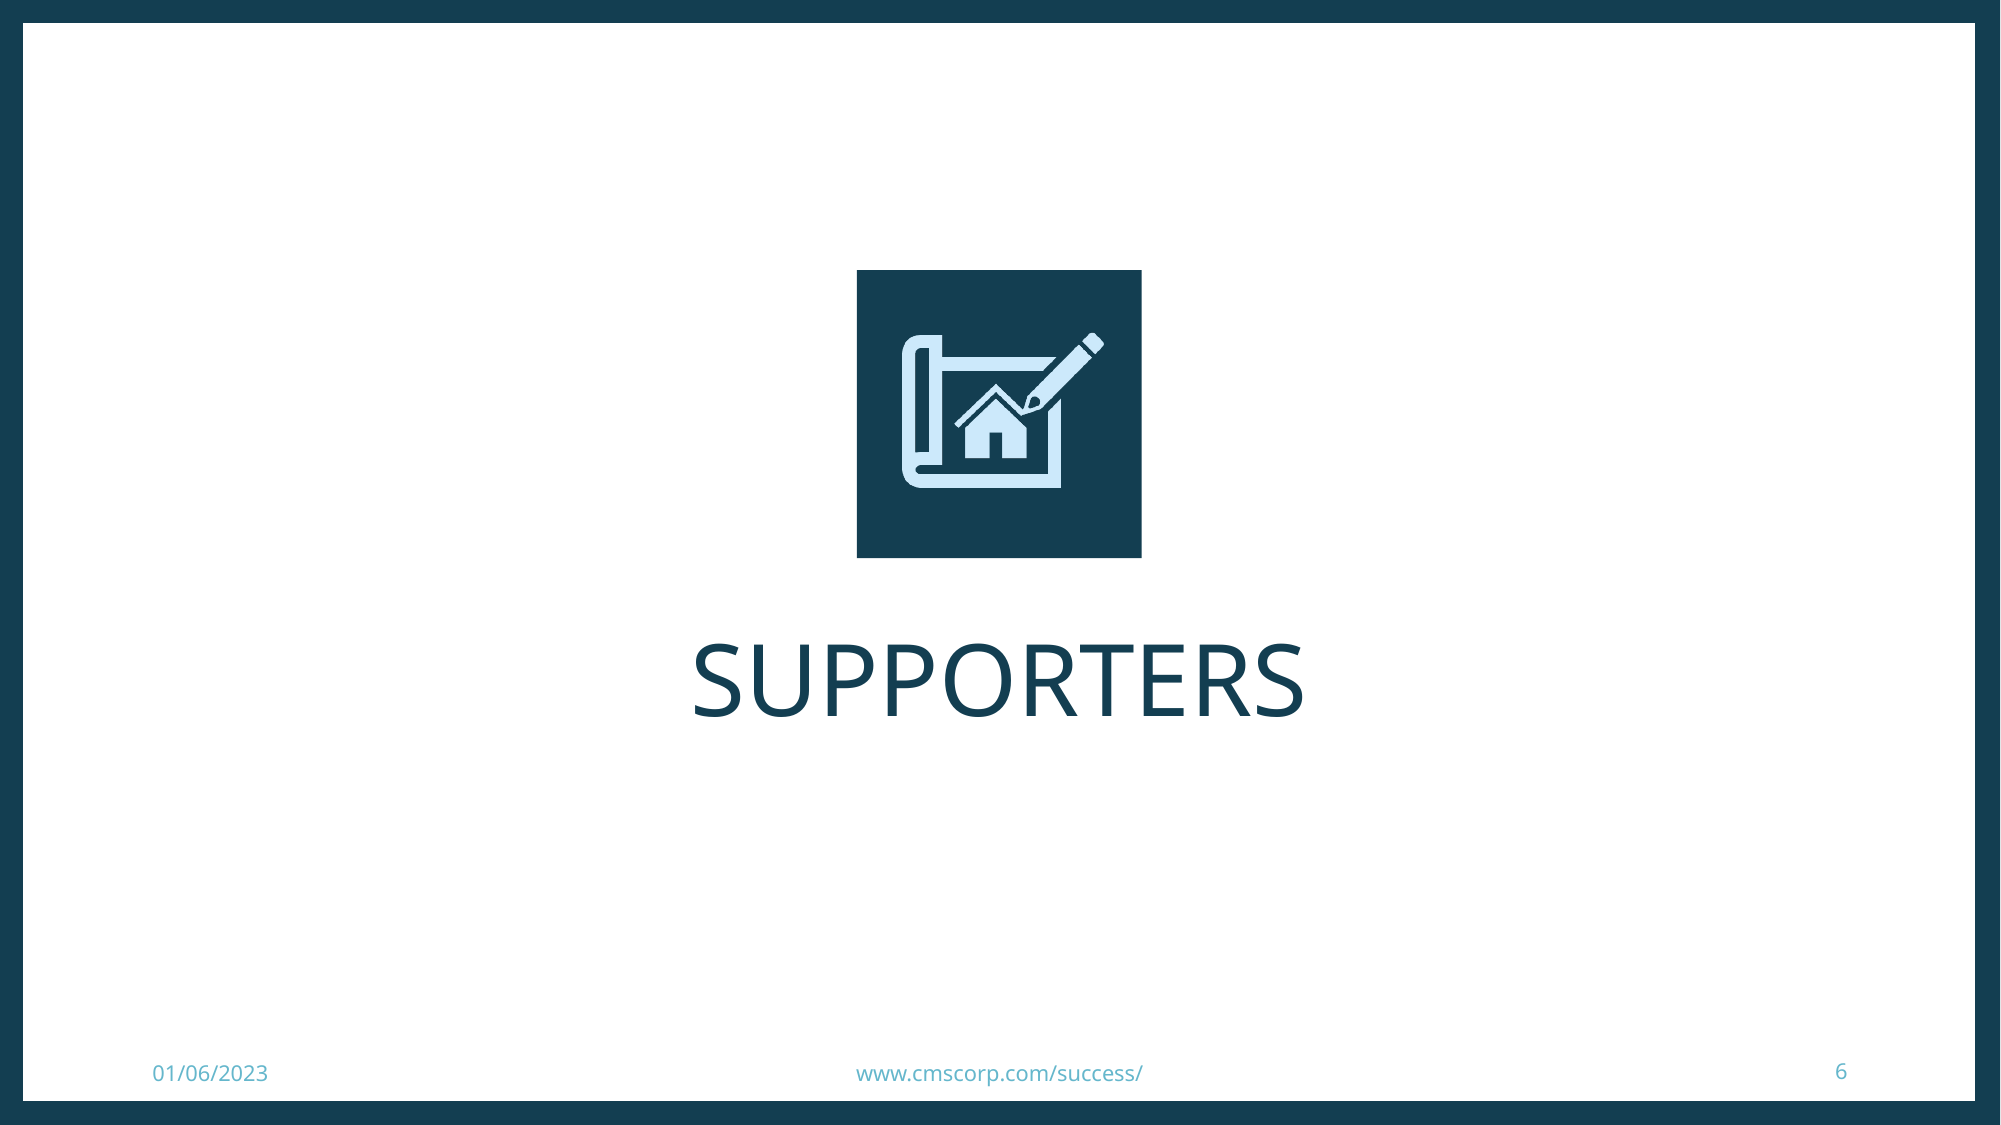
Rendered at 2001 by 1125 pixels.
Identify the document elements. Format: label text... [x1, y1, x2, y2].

text_box SUPPORTERS [410, 609, 1588, 745]
picture [893, 303, 1109, 519]
text_box [856, 269, 1143, 559]
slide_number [137, 1042, 588, 1103]
footer www.cmscorp.com/success/ [662, 1042, 1338, 1103]
slide_number 6 [1412, 1042, 1863, 1103]
